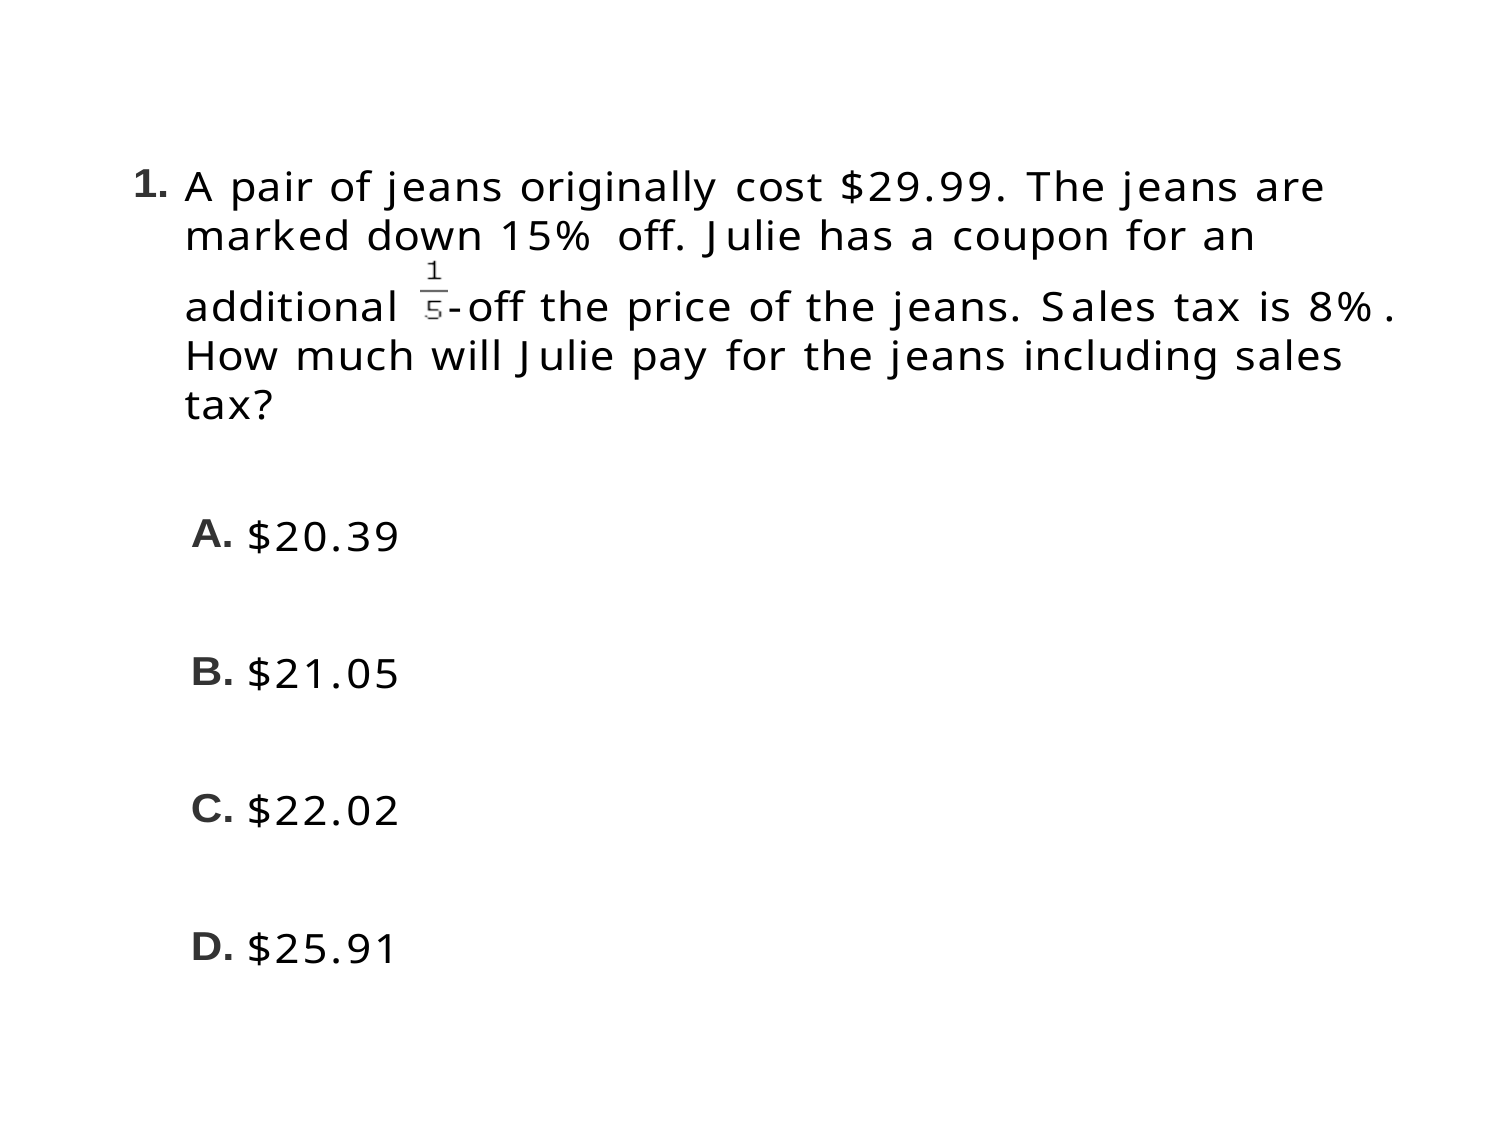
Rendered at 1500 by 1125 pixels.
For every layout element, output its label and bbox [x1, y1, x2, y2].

text_box [124, 154, 1433, 1086]
